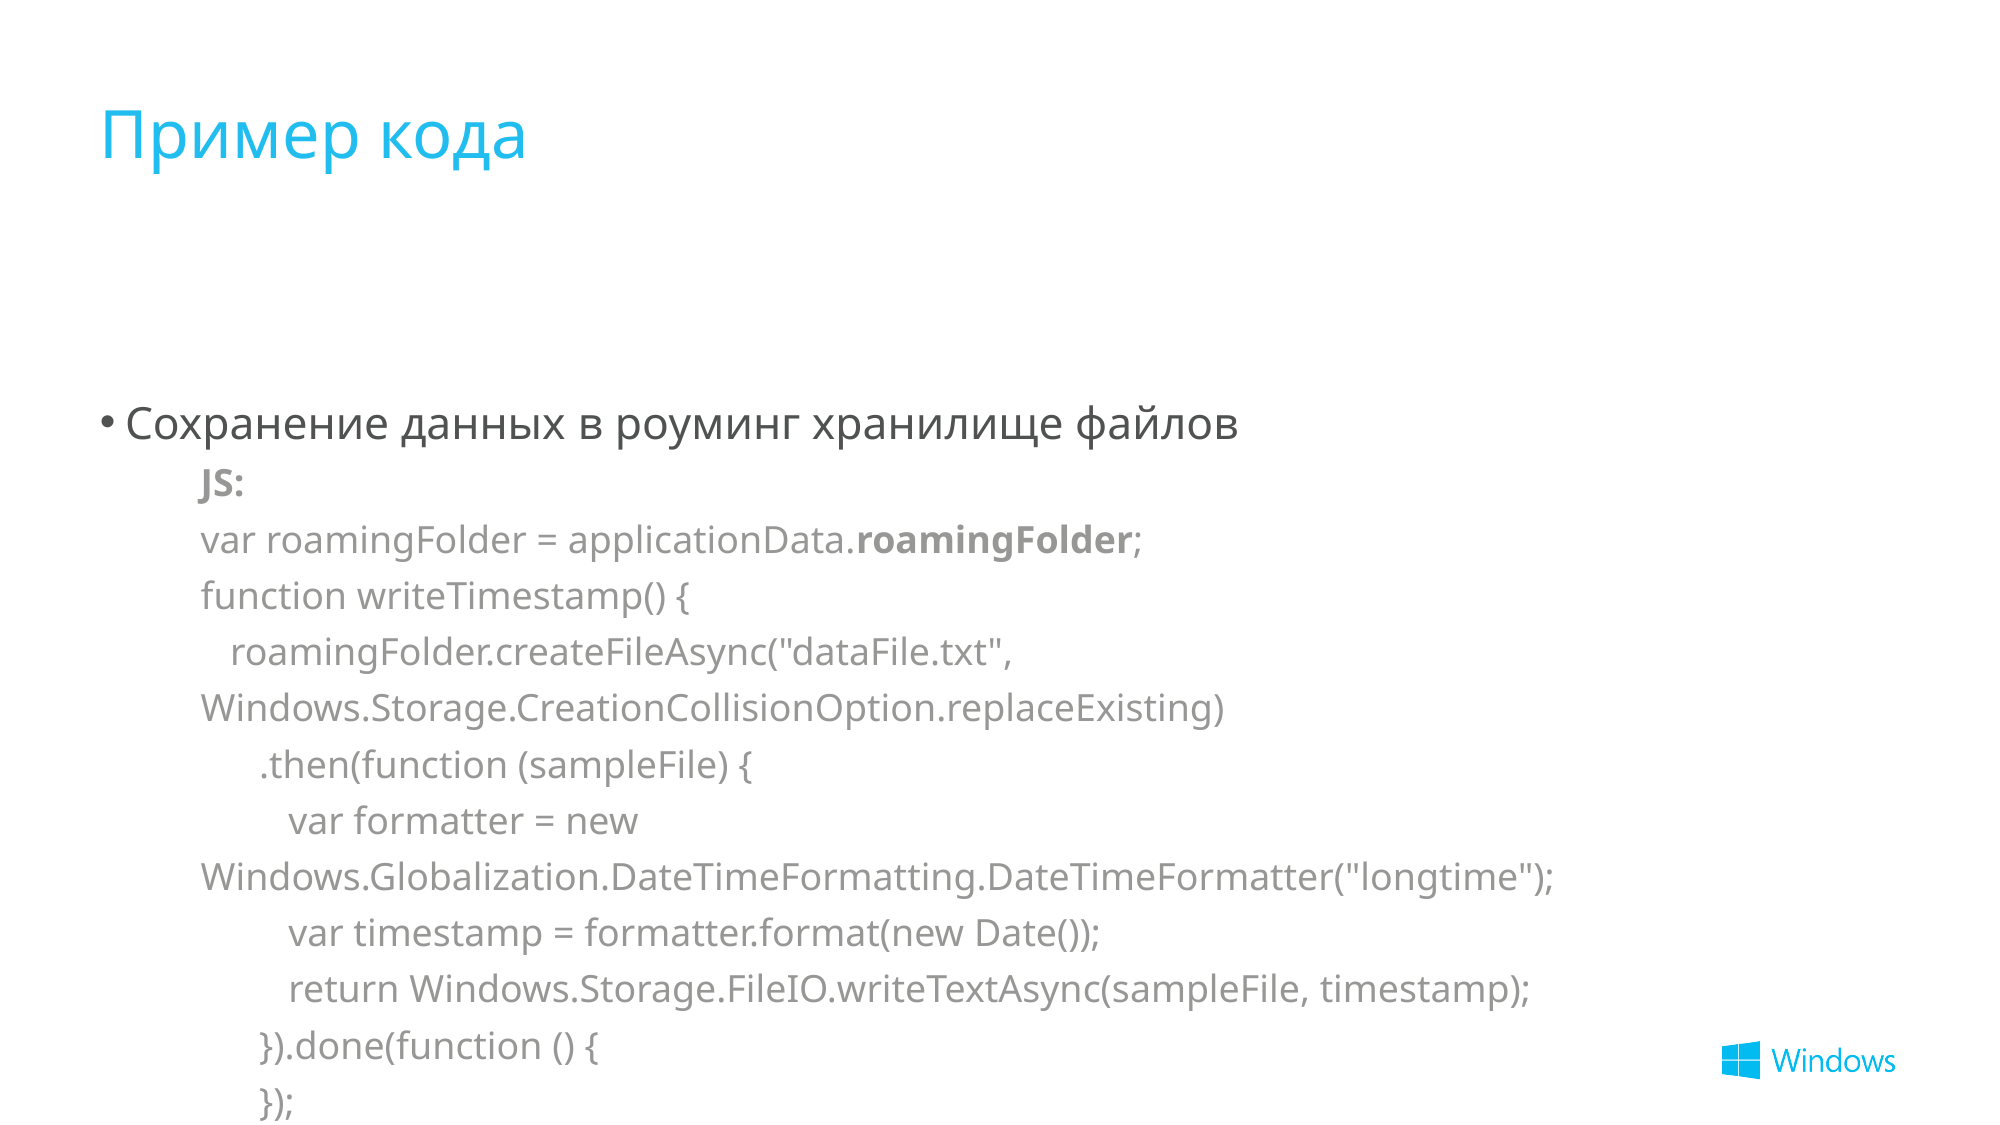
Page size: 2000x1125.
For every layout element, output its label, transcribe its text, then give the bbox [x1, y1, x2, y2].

picture [1702, 1020, 1900, 1100]
title Пример кода [99, 87, 1900, 167]
list Сохранение данных в роуминг хранилище файлов JS: var roamingFolder = applicationData.roamingFolder; function writeTimestamp() { roamingFolder.createFileAsync("dataFile.txt", Windows.Storage.CreationCollisionOption.replaceExisting) .then(function (sampleFile) { var formatter = new Windows.Globalization.DateTimeFormatting.DateTimeFormatter("longtime"); var timestamp = formatter.format(new Date()); return Windows.Storage.FileIO.writeTextAsync(sampleFile, timestamp); }).done(function () { }); } [99, 381, 1900, 985]
